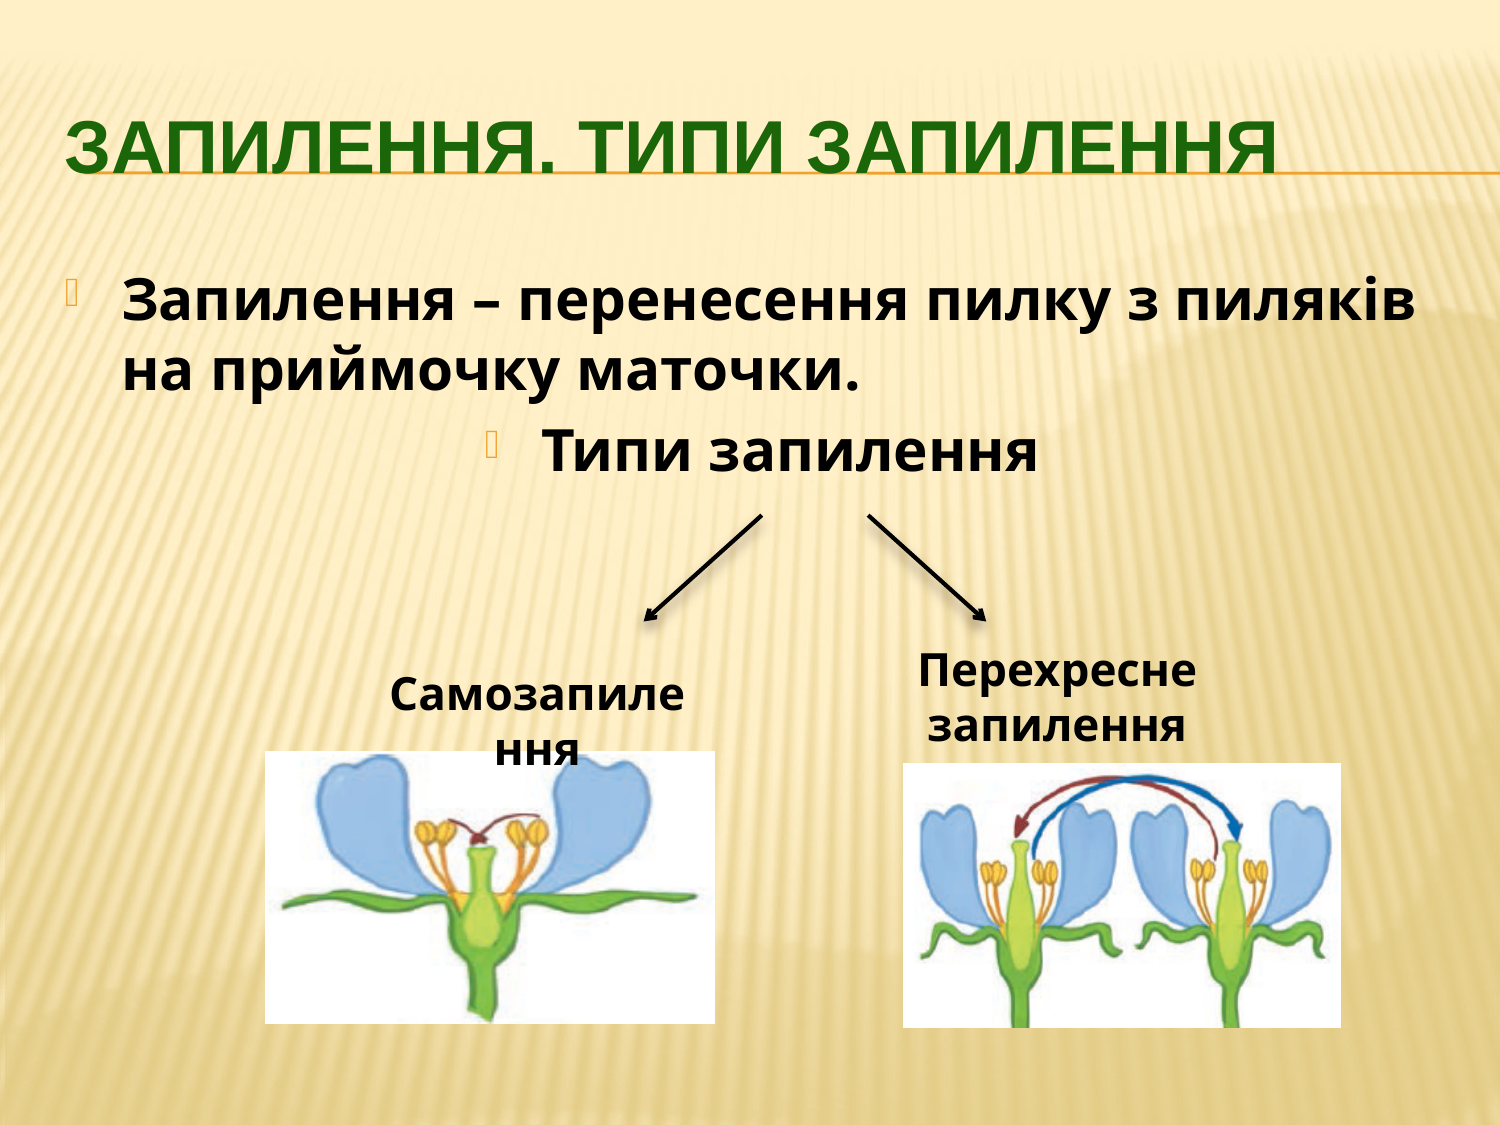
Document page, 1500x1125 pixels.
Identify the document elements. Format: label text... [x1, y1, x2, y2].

list Запилення – перенесення пилку з пиляків на приймочку маточки. Типи запилення [50, 254, 1475, 998]
text_box Перехресне запилення [879, 633, 1235, 758]
picture [265, 751, 715, 1024]
picture [903, 762, 1341, 1028]
title Запилення. Типи запилення [50, 75, 1475, 213]
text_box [643, 514, 763, 622]
text_box Самозапилення [360, 656, 715, 751]
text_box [867, 514, 987, 622]
